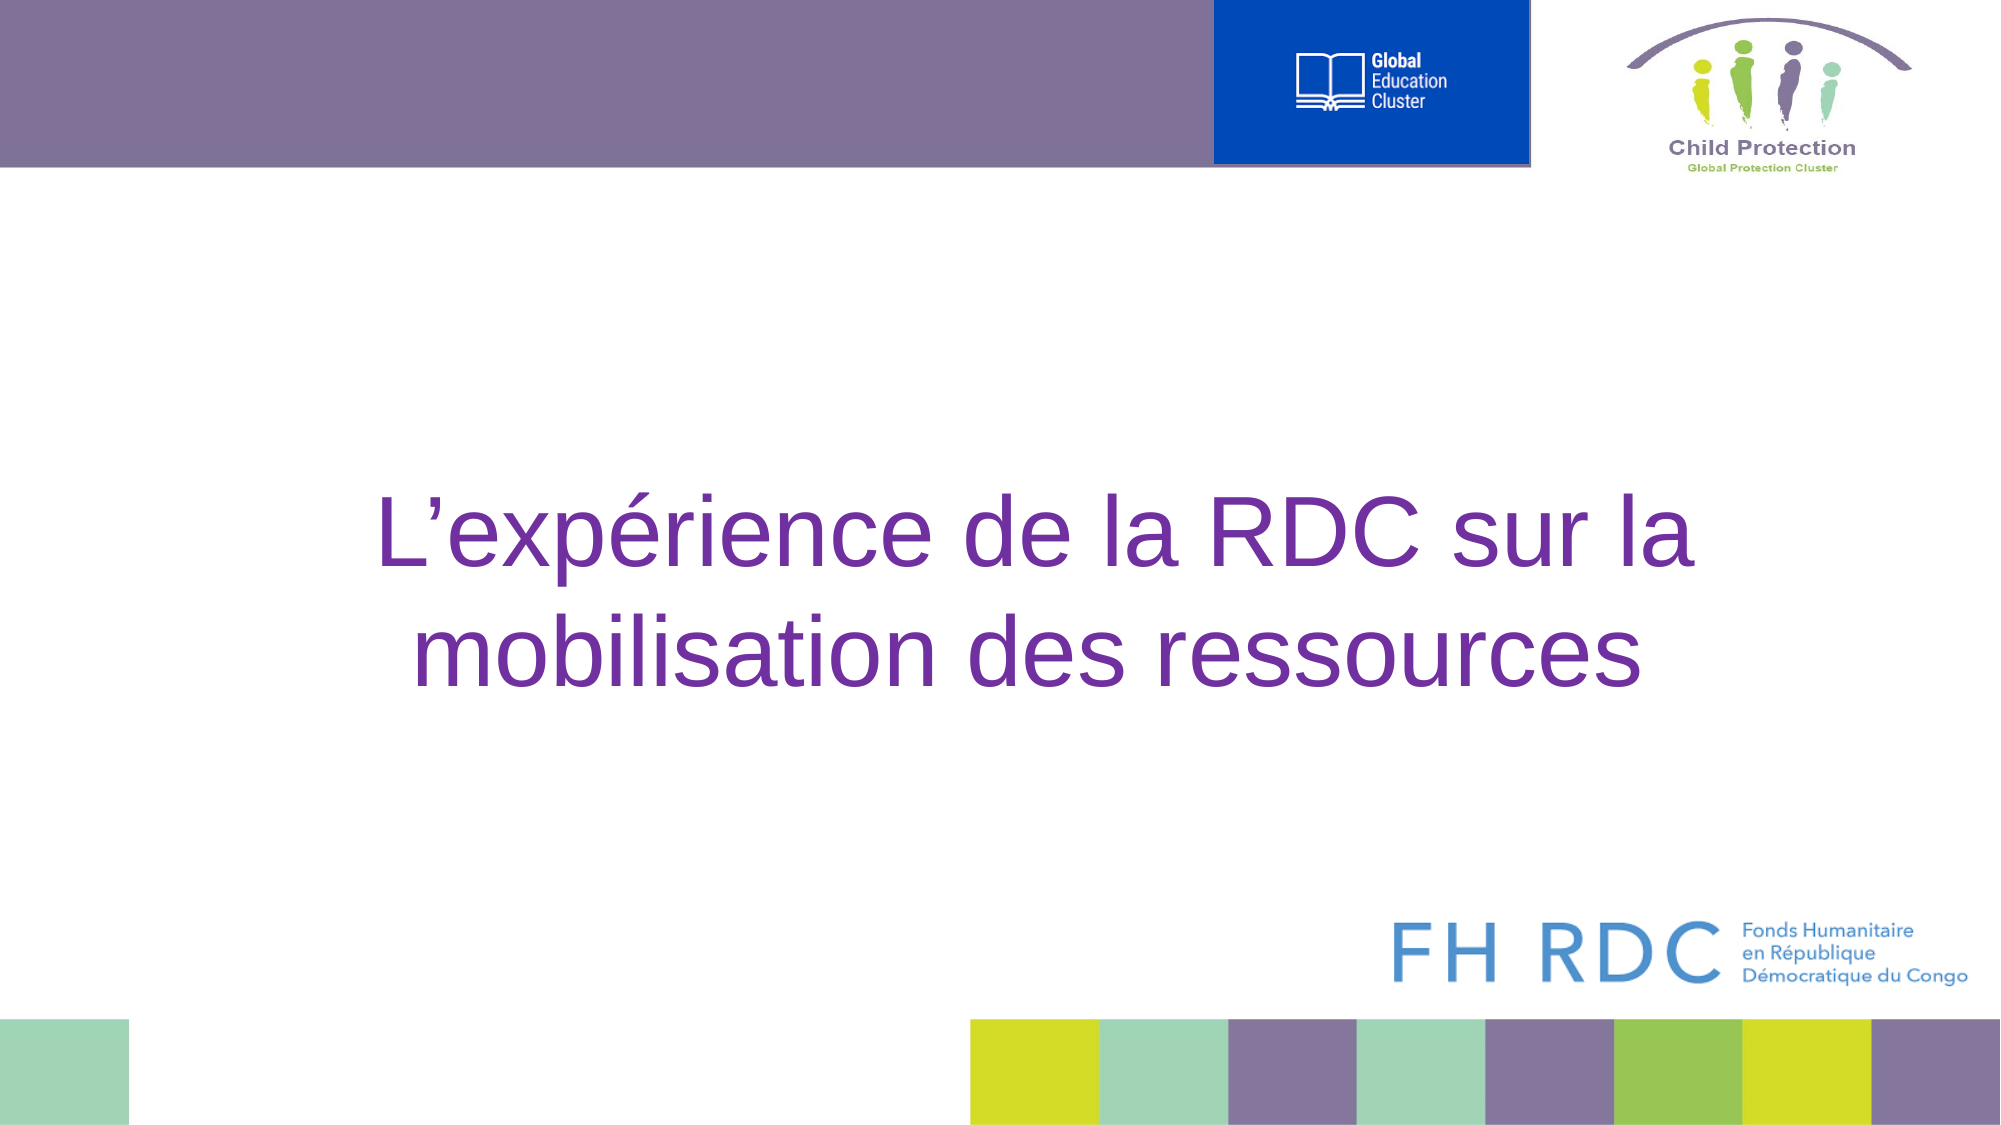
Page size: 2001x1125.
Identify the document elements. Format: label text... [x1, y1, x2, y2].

text_box L’expérience de la RDC sur la mobilisation des ressources [307, 459, 1749, 715]
picture [0, 1019, 2000, 1125]
picture [1354, 889, 2000, 1014]
picture [0, 0, 2000, 175]
